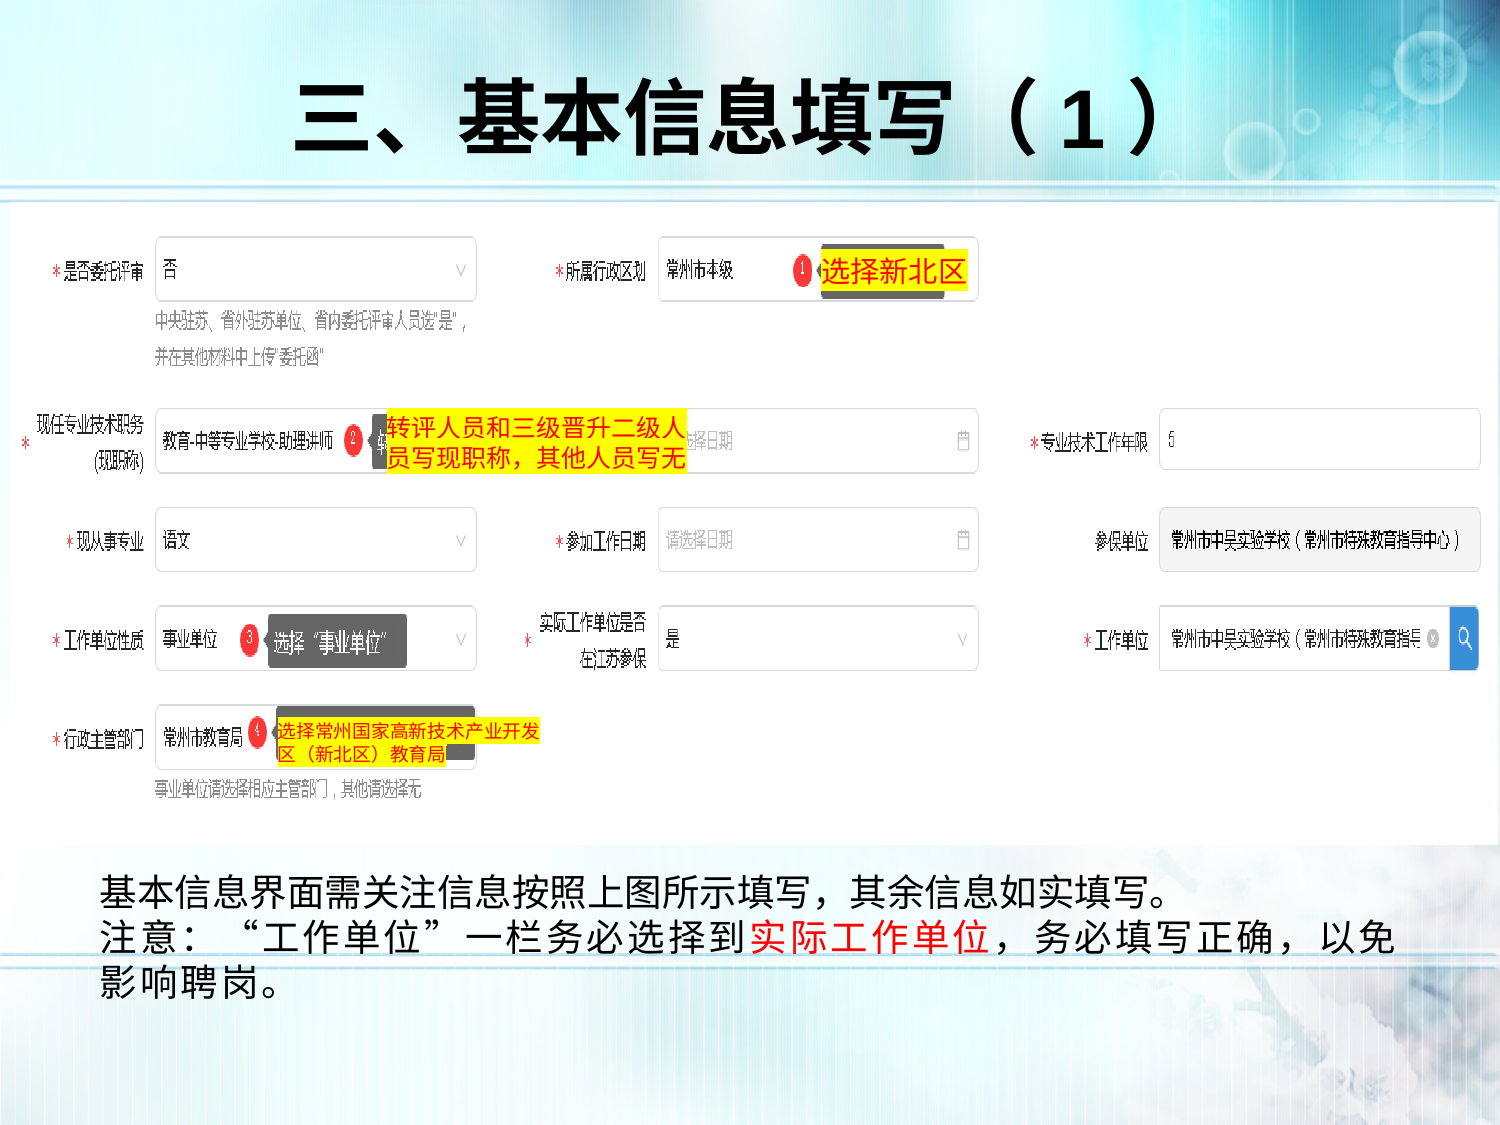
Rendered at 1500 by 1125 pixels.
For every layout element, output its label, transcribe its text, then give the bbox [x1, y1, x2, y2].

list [10, 202, 1498, 845]
picture [0, 0, 1500, 1125]
text_box 基本信息界面需关注信息按照上图所示填写，其余信息如实填写。 注意：“工作单位”一栏务必选择到实际工作单位，务必填写正确，以免影响聘岗。 [84, 861, 1439, 1102]
title 三、基本信息填写（1） [74, 45, 1426, 185]
